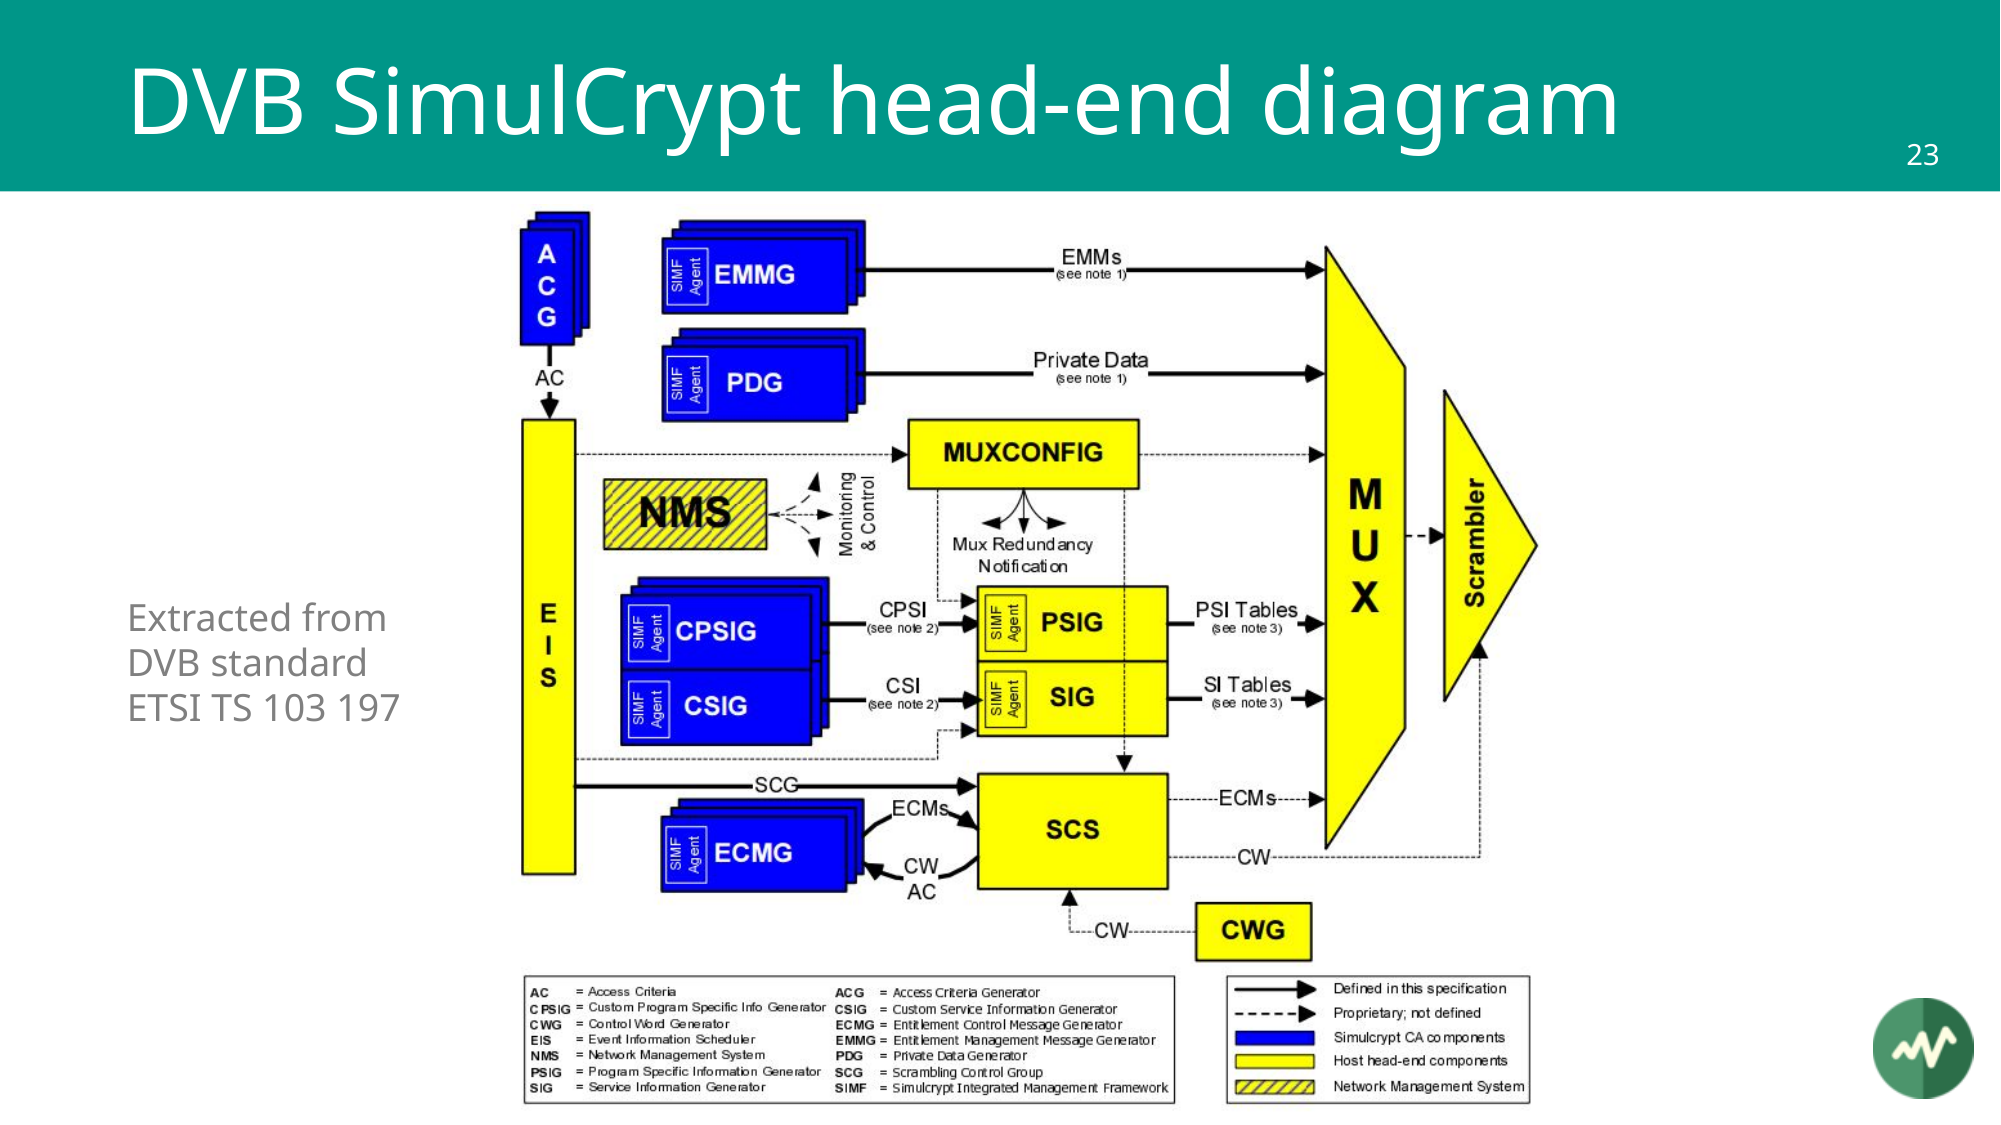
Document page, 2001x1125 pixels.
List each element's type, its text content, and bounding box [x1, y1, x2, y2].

picture [1873, 998, 1974, 1099]
picture [511, 204, 1546, 1121]
title DVB SimulCrypt head-end diagram [111, 39, 1812, 171]
text_box Extracted from DVB standard ETSI TS 103 197 [111, 586, 468, 737]
